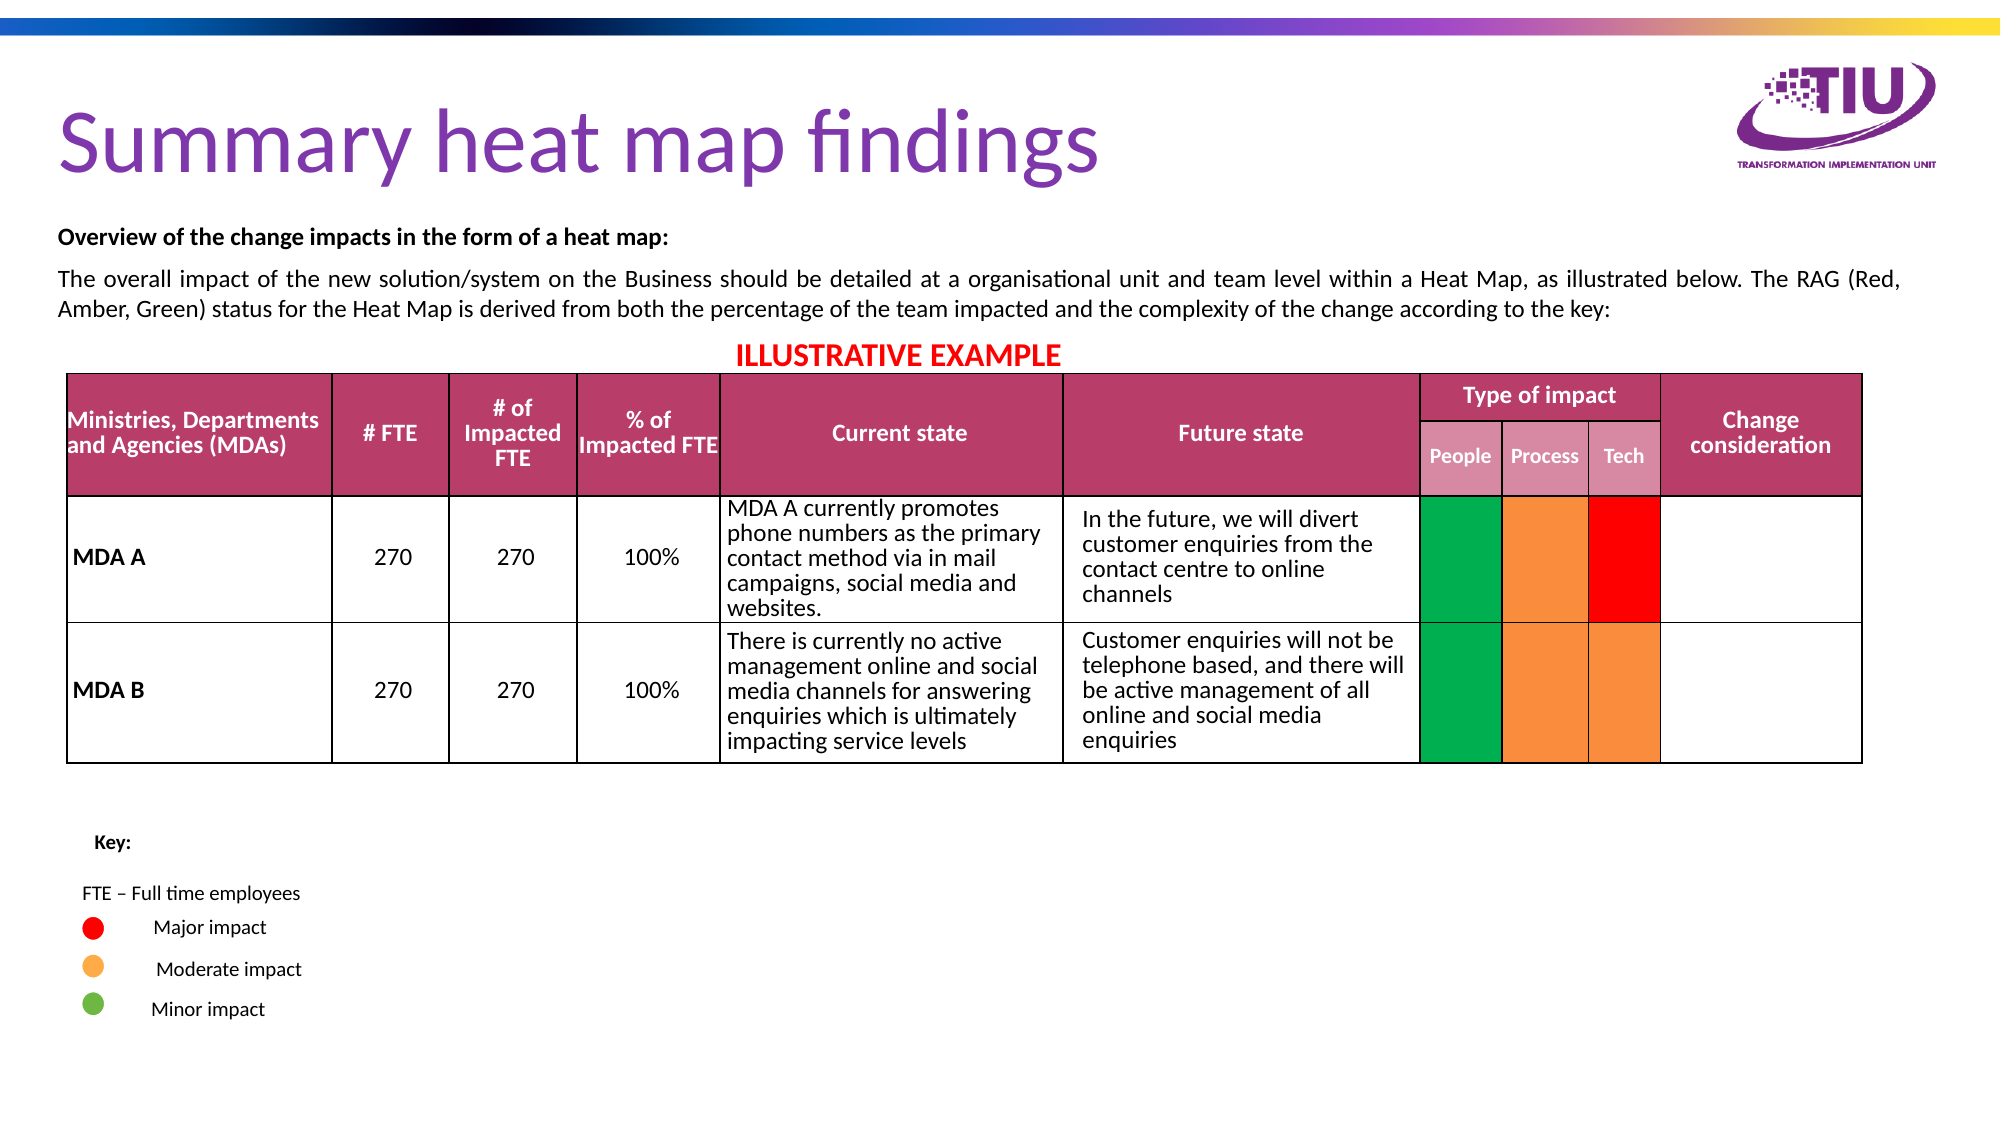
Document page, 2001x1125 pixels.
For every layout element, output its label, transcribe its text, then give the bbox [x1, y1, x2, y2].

table_cell [1503, 497, 1588, 622]
table_cell Tech [1589, 422, 1660, 495]
table_cell MDA A [68, 497, 331, 622]
table_header Type of impact [1421, 374, 1660, 420]
table_cell MDA A currently promotes phone numbers as the primary contact method via in mail campaigns, social media and websites. [721, 497, 1062, 622]
table_header # of Impacted FTE [450, 374, 576, 495]
table_cell [1589, 497, 1660, 622]
table_cell [1589, 623, 1660, 762]
table_cell 100% [578, 623, 719, 762]
table_cell There is currently no active management online and social media channels for answering enquiries which is ultimately impacting service levels [721, 623, 1062, 762]
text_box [67, 820, 350, 1045]
table_cell 270 [450, 497, 576, 622]
table_cell In the future, we will divert customer enquiries from the contact centre to online channels [1064, 497, 1419, 622]
table_header % of Impacted FTE [578, 374, 719, 495]
text_box Summary heat map findings [43, 73, 1662, 198]
table_header Change consideration [1661, 374, 1861, 495]
table_cell 270 [333, 623, 448, 762]
table_cell MDA B [68, 623, 331, 762]
table_header # FTE [333, 374, 448, 495]
table_header Future state [1064, 374, 1419, 495]
table_cell [1503, 623, 1588, 762]
table_cell [1661, 497, 1861, 622]
picture [0, 0, 2001, 1125]
table_cell People [1421, 422, 1501, 495]
table_cell [1661, 623, 1861, 762]
table_cell [1421, 497, 1501, 622]
text_box ILLUSTRATIVE EXAMPLE [692, 326, 1077, 381]
table_cell Customer enquiries will not be telephone based, and there will be active management of all online and social media enquiries [1064, 623, 1419, 762]
table_cell Process [1503, 422, 1588, 495]
table_cell [1421, 623, 1501, 762]
table_cell 270 [450, 623, 576, 762]
table_header Current state [721, 381, 1062, 495]
table_header Ministries, Departments and Agencies (MDAs) [68, 374, 331, 495]
table_cell 270 [333, 497, 448, 622]
table_cell 100% [578, 497, 719, 622]
text_box Overview of the change impacts in the form of a heat map: The overall impact of the new solution/system on the Business should be detailed at a organisational unit and team level within a Heat Map, as illustrated below. The RAG (Red, Amber, Green) status for the Heat Map is derived from both the percentage of the team impacted and the complexity of the change according to the key: [43, 213, 1920, 340]
